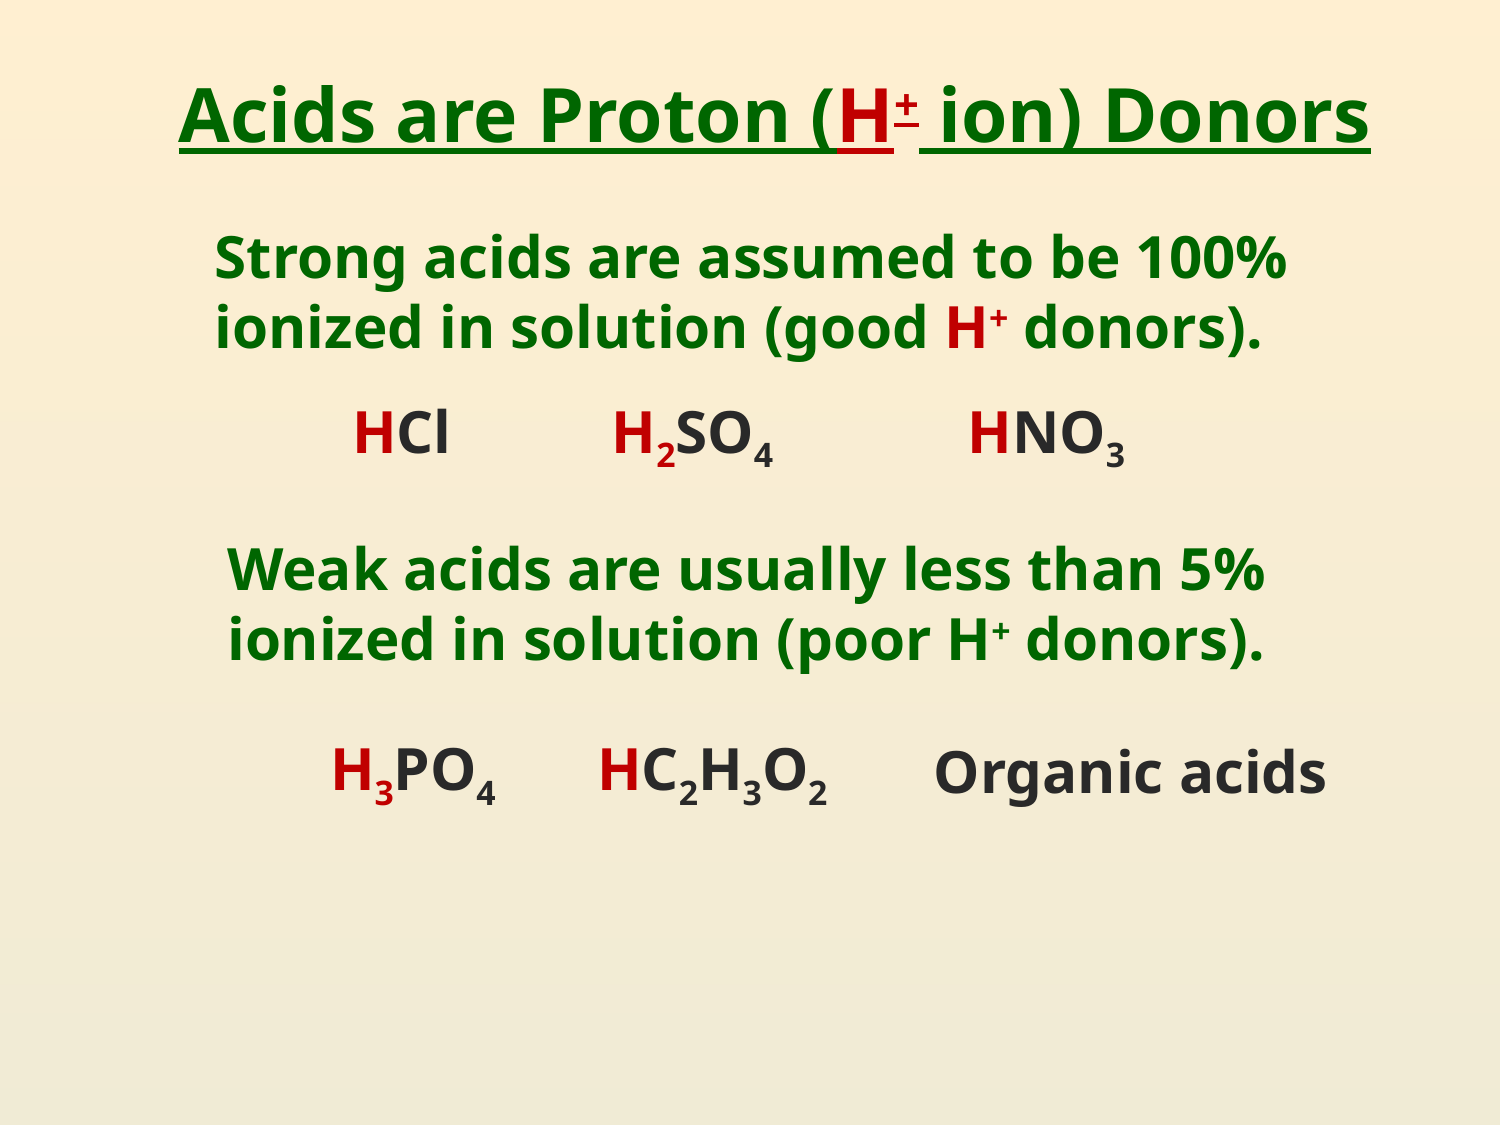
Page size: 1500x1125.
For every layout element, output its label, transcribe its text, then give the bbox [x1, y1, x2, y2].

text_box Strong acids are assumed to be 100% ionized in solution (good H+ donors). [199, 212, 1390, 368]
text_box HC2H3O2 [582, 725, 843, 820]
text_box Weak acids are usually less than 5% ionized in solution (poor H+ donors). [212, 524, 1388, 680]
text_box H2SO4 [597, 387, 789, 482]
title Acids are Proton (H+ ion) Donors [137, 49, 1413, 176]
text_box HCl [337, 387, 478, 473]
text_box Organic acids [919, 727, 1343, 813]
text_box H3PO4 [315, 725, 511, 820]
text_box HNO3 [953, 387, 1141, 482]
